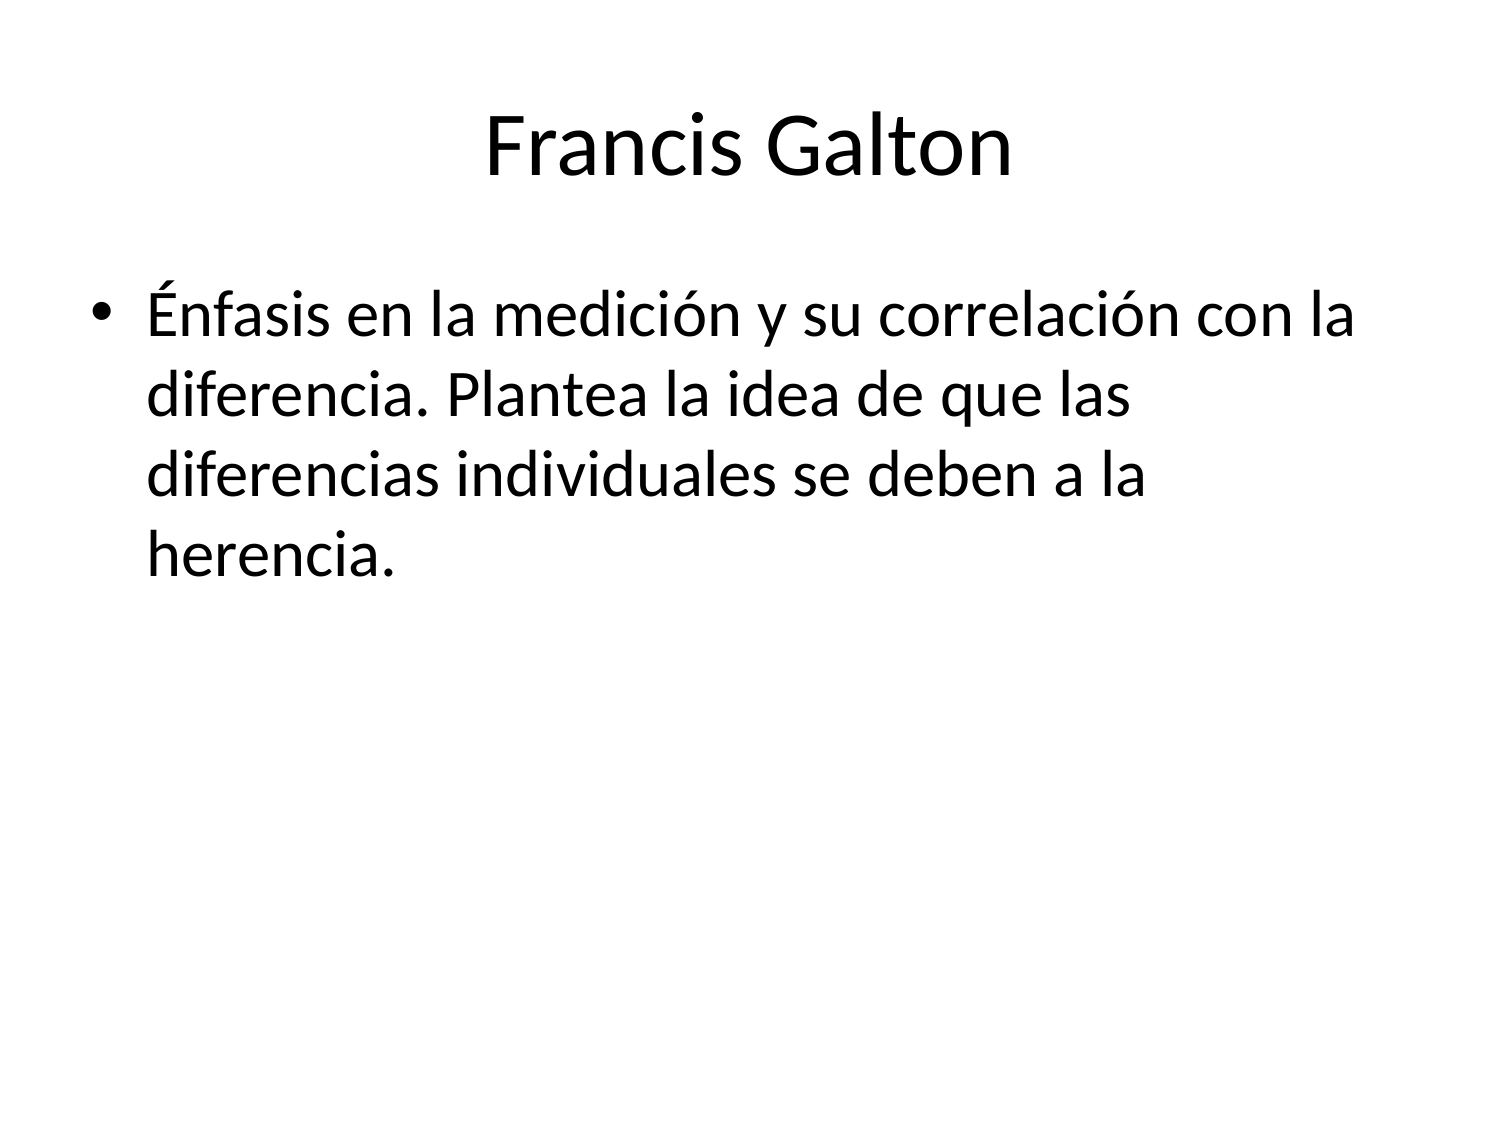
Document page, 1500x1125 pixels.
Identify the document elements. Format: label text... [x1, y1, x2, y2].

title Francis Galton [75, 45, 1425, 233]
list Énfasis en la medición y su correlación con la diferencia. Plantea la idea de que las diferencias individuales se deben a la herencia. [75, 262, 1425, 1005]
